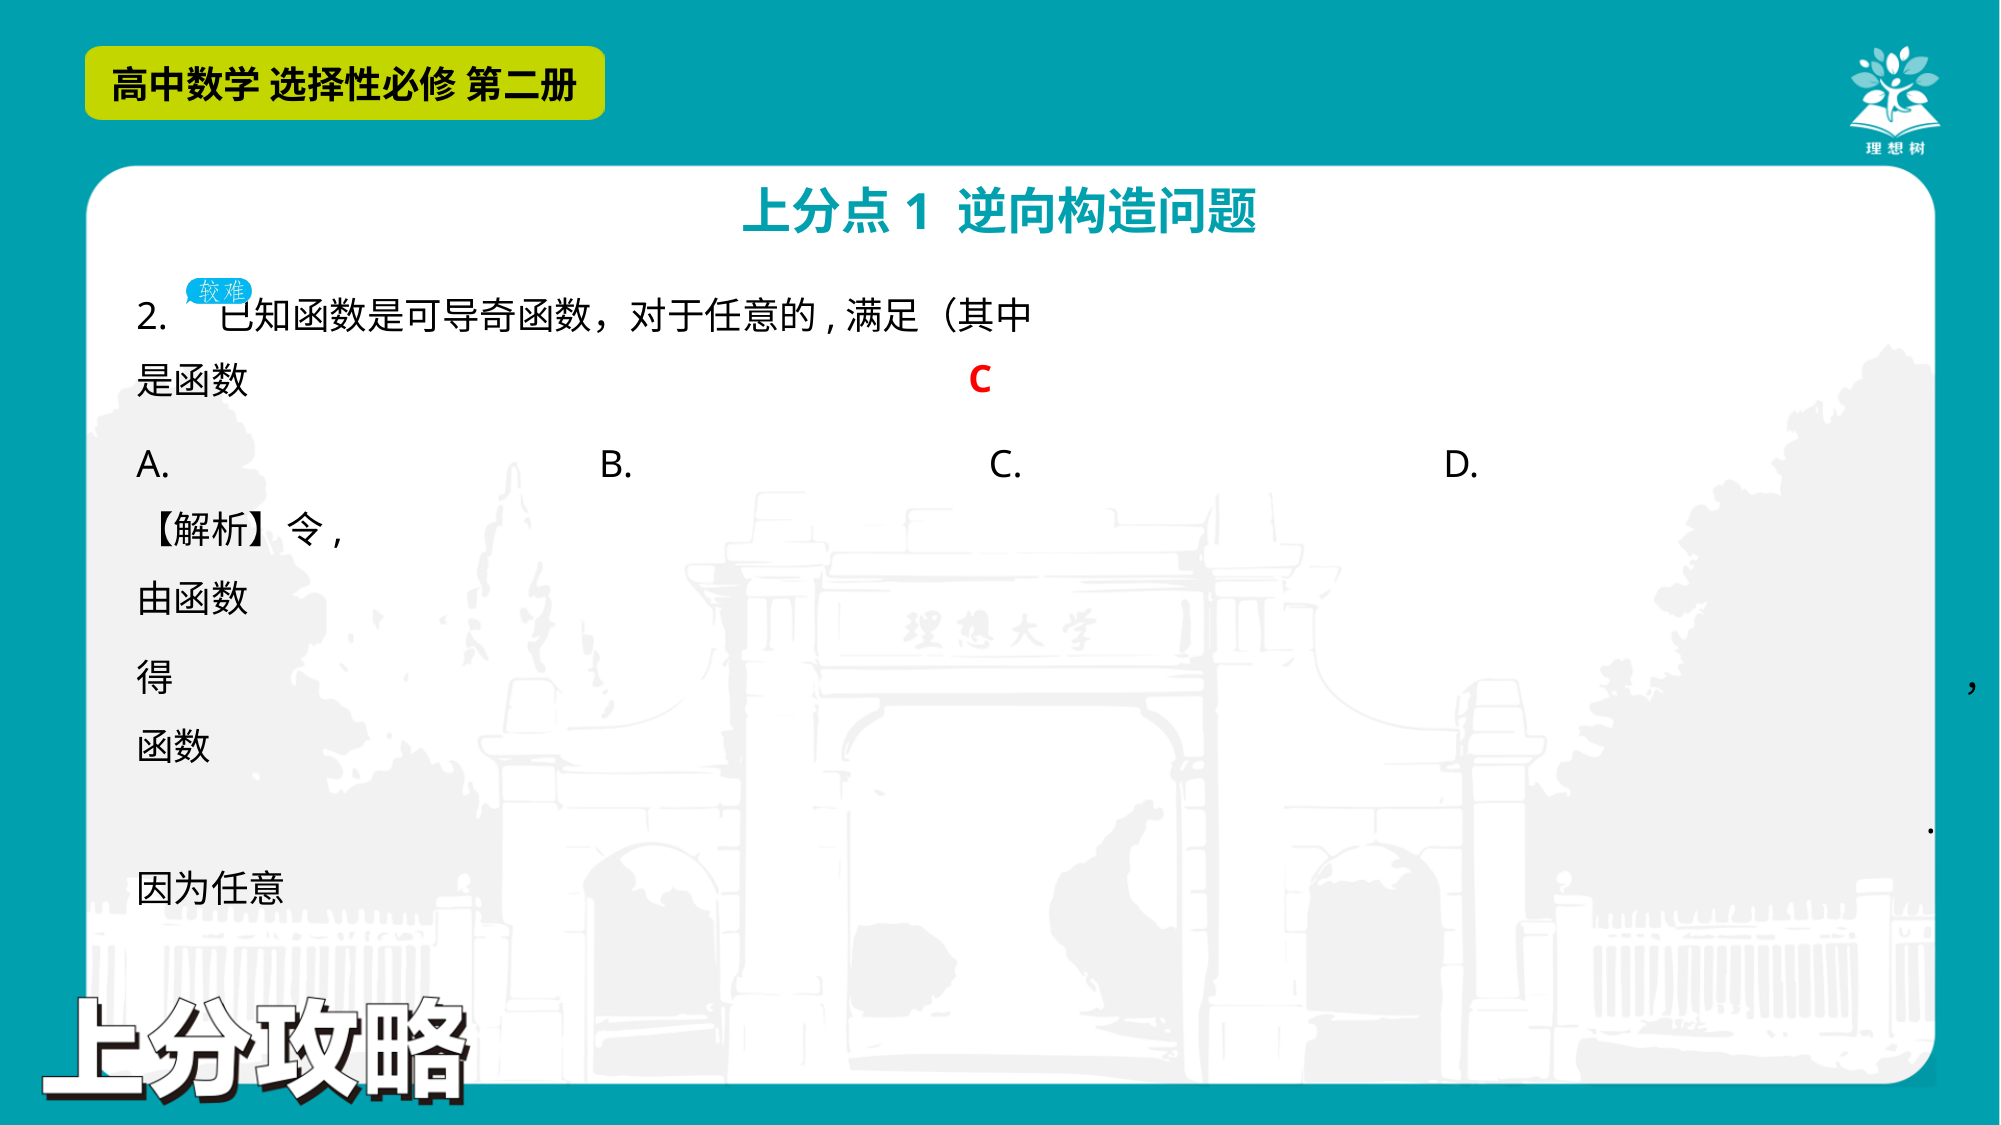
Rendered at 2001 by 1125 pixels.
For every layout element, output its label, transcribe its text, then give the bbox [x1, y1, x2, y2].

text_box C [953, 334, 1008, 393]
picture [0, 0, 2000, 1125]
